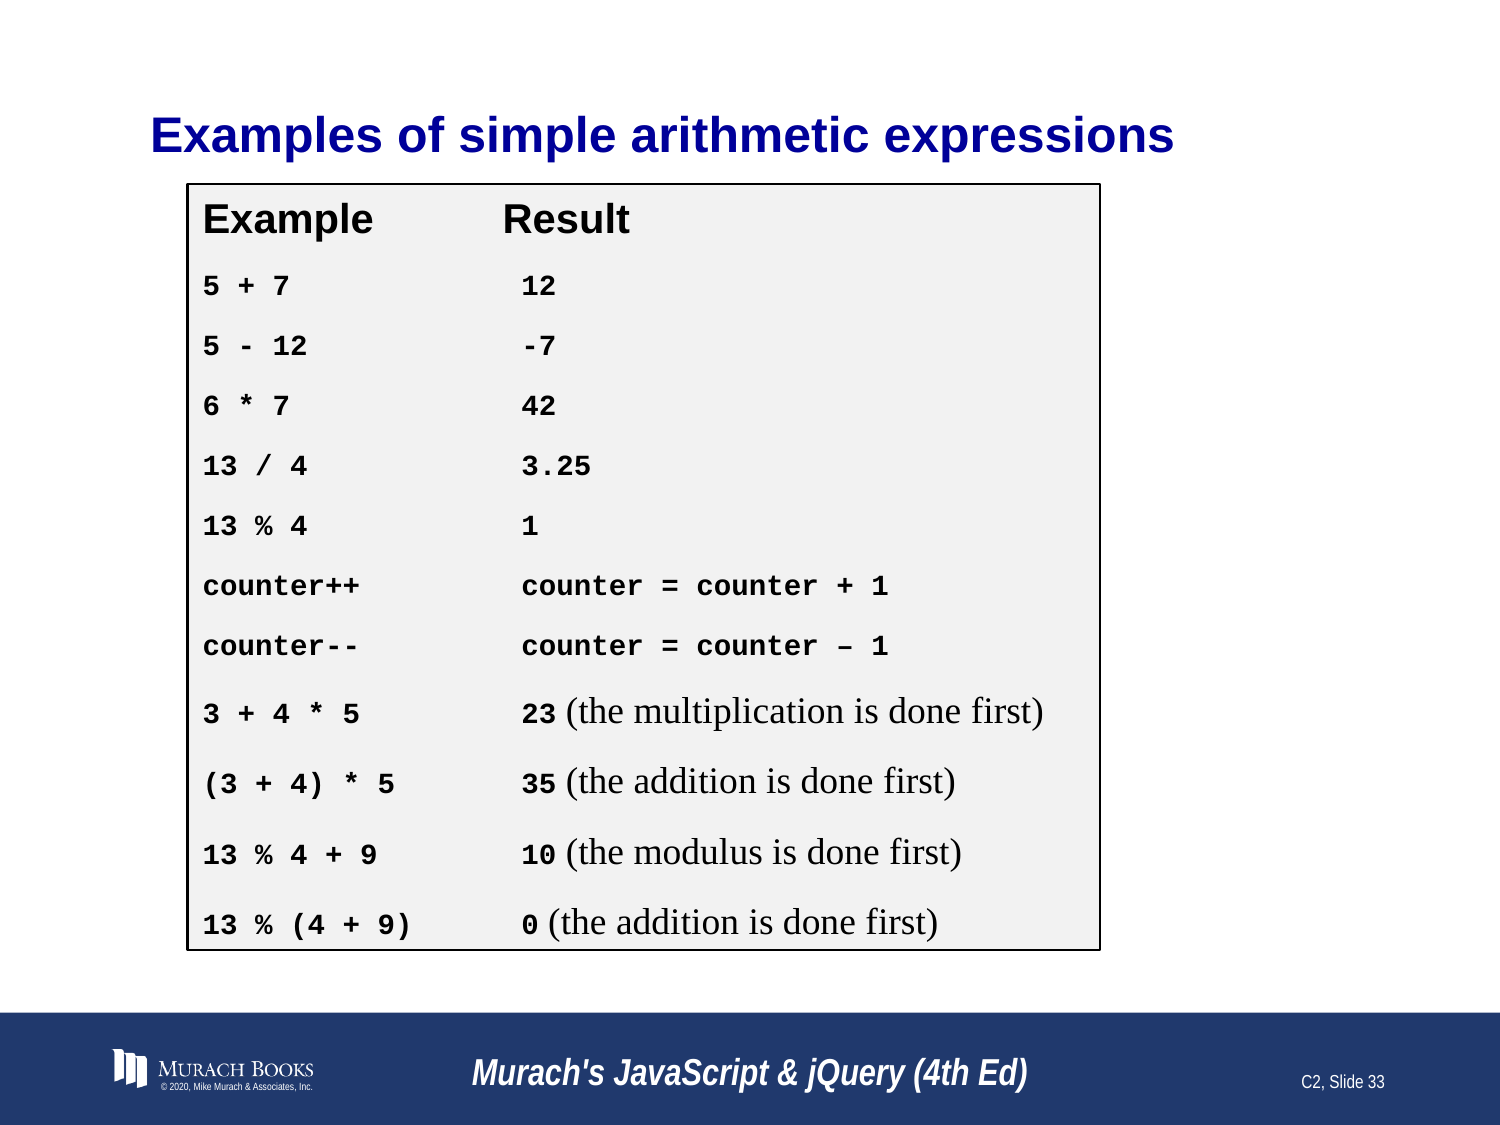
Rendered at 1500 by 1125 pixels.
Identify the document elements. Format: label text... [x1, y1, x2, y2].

footer © 2020, Mike Murach & Associates, Inc. [12, 1025, 463, 1100]
title Examples of simple arithmetic expressions [150, 102, 1350, 164]
slide_number C2, Slide 33 [1087, 1025, 1400, 1100]
slide_number Murach's JavaScript & jQuery (4th Ed) [463, 1025, 1050, 1100]
list Example Result 5 + 7 12 5 - 12 -7 6 * 7 42 13 / 4 3.25 13 % 4 1 counter++ counter = counter + 1 counter-- counter = counter – 1 3 + 4 * 5 23 (the multiplication is done first) (3 + 4) * 5 35 (the addition is done first) 13 % 4 + 9 10 (the modulus is done first) 13 % (4 + 9) 0 (the addition is done first) [185, 181, 1103, 953]
